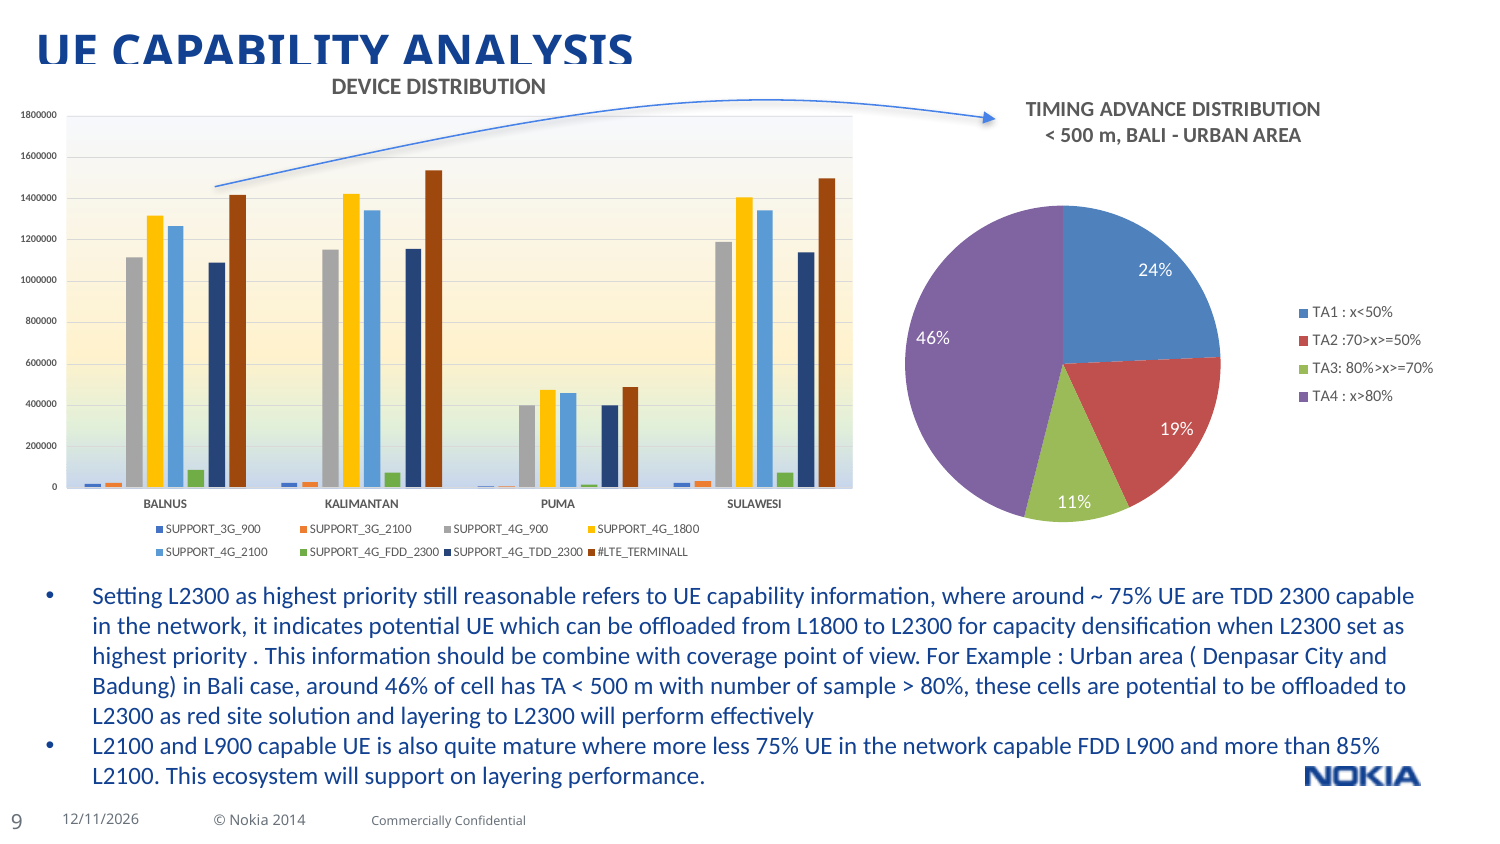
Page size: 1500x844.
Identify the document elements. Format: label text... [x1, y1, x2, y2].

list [12, 63, 865, 569]
picture [886, 68, 1454, 549]
title UE CAPABILITY ANALYSIS [35, 21, 1386, 96]
text_box Setting L2300 as highest priority still reasonable refers to UE capability information, where around ~ 75% UE are TDD 2300 capable in the network, it indicates potential UE which can be offloaded from L1800 to L2300 for capacity densification when L2300 set as highest priority . This information should be combine with coverage point of view. For Example : Urban area ( Denpasar City and Badung) in Bali case, around 46% of cell has TA < 500 m with number of sample > 80%, these cells are potential to be offloaded to L2300 as red site solution and layering to L2300 will perform effectively L2100 and L900 capable UE is also quite mature where more less 75% UE in the network capable FDD L900 and more than 85% L2100. This ecosystem will support on layering performance. [30, 572, 1453, 797]
text_box [870, 103, 881, 130]
